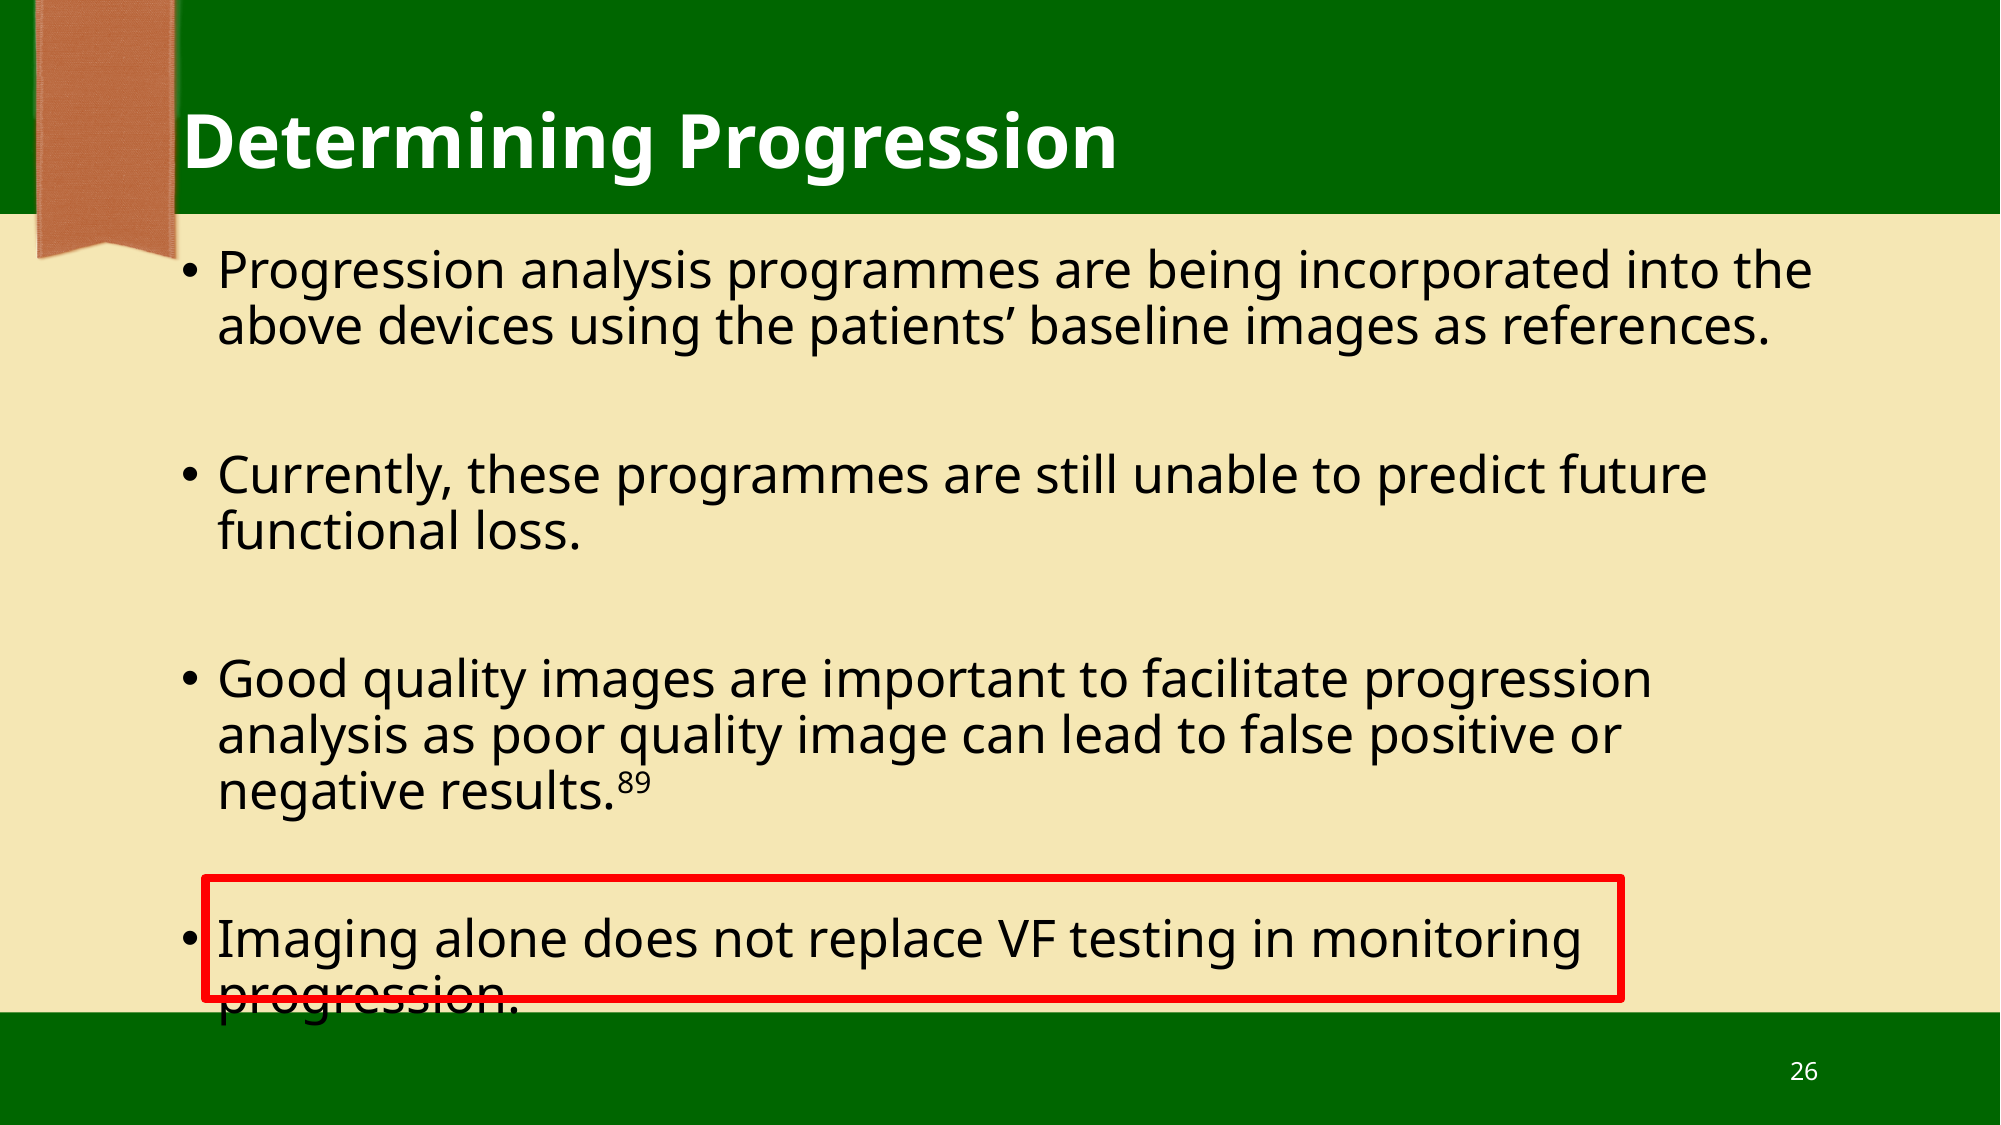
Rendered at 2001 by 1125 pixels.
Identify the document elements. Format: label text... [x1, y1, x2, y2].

title Determining Progression [181, 12, 1819, 193]
slide_number 26 [1518, 1042, 1819, 1103]
list Progression analysis programmes are being incorporated into the above devices using the patients’ baseline images as references. Currently, these programmes are still unable to predict future functional loss. Good quality images are important to facilitate progression analysis as poor quality image can lead to false positive or negative results.89 Imaging alone does not replace VF testing in monitoring progression. [181, 236, 1819, 1045]
text_box [202, 874, 1625, 1003]
